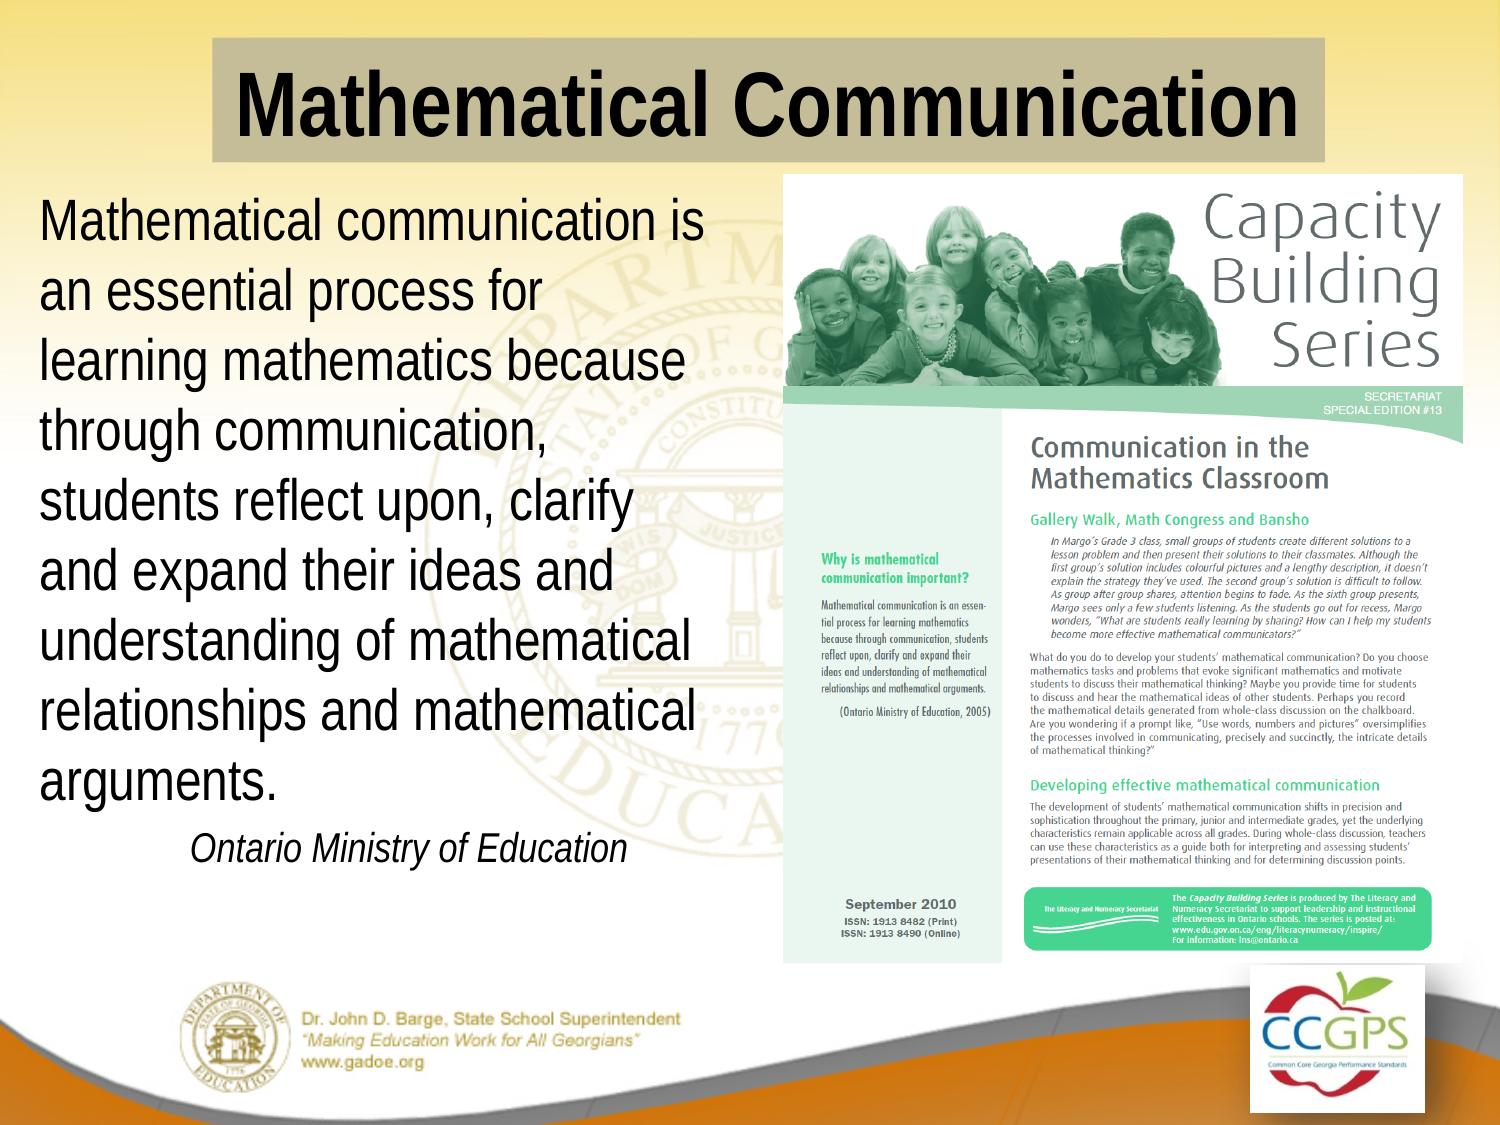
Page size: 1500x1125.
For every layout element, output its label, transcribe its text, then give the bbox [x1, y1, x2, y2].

title Mathematical Communication [212, 37, 1326, 163]
subtitle Mathematical communication is an essential process for learning mathematics because through communication, students reflect upon, clarify and expand their ideas and understanding of mathematical relationships and mathematical arguments. Ontario Ministry of Education [24, 174, 738, 1038]
picture [0, 0, 1500, 1125]
